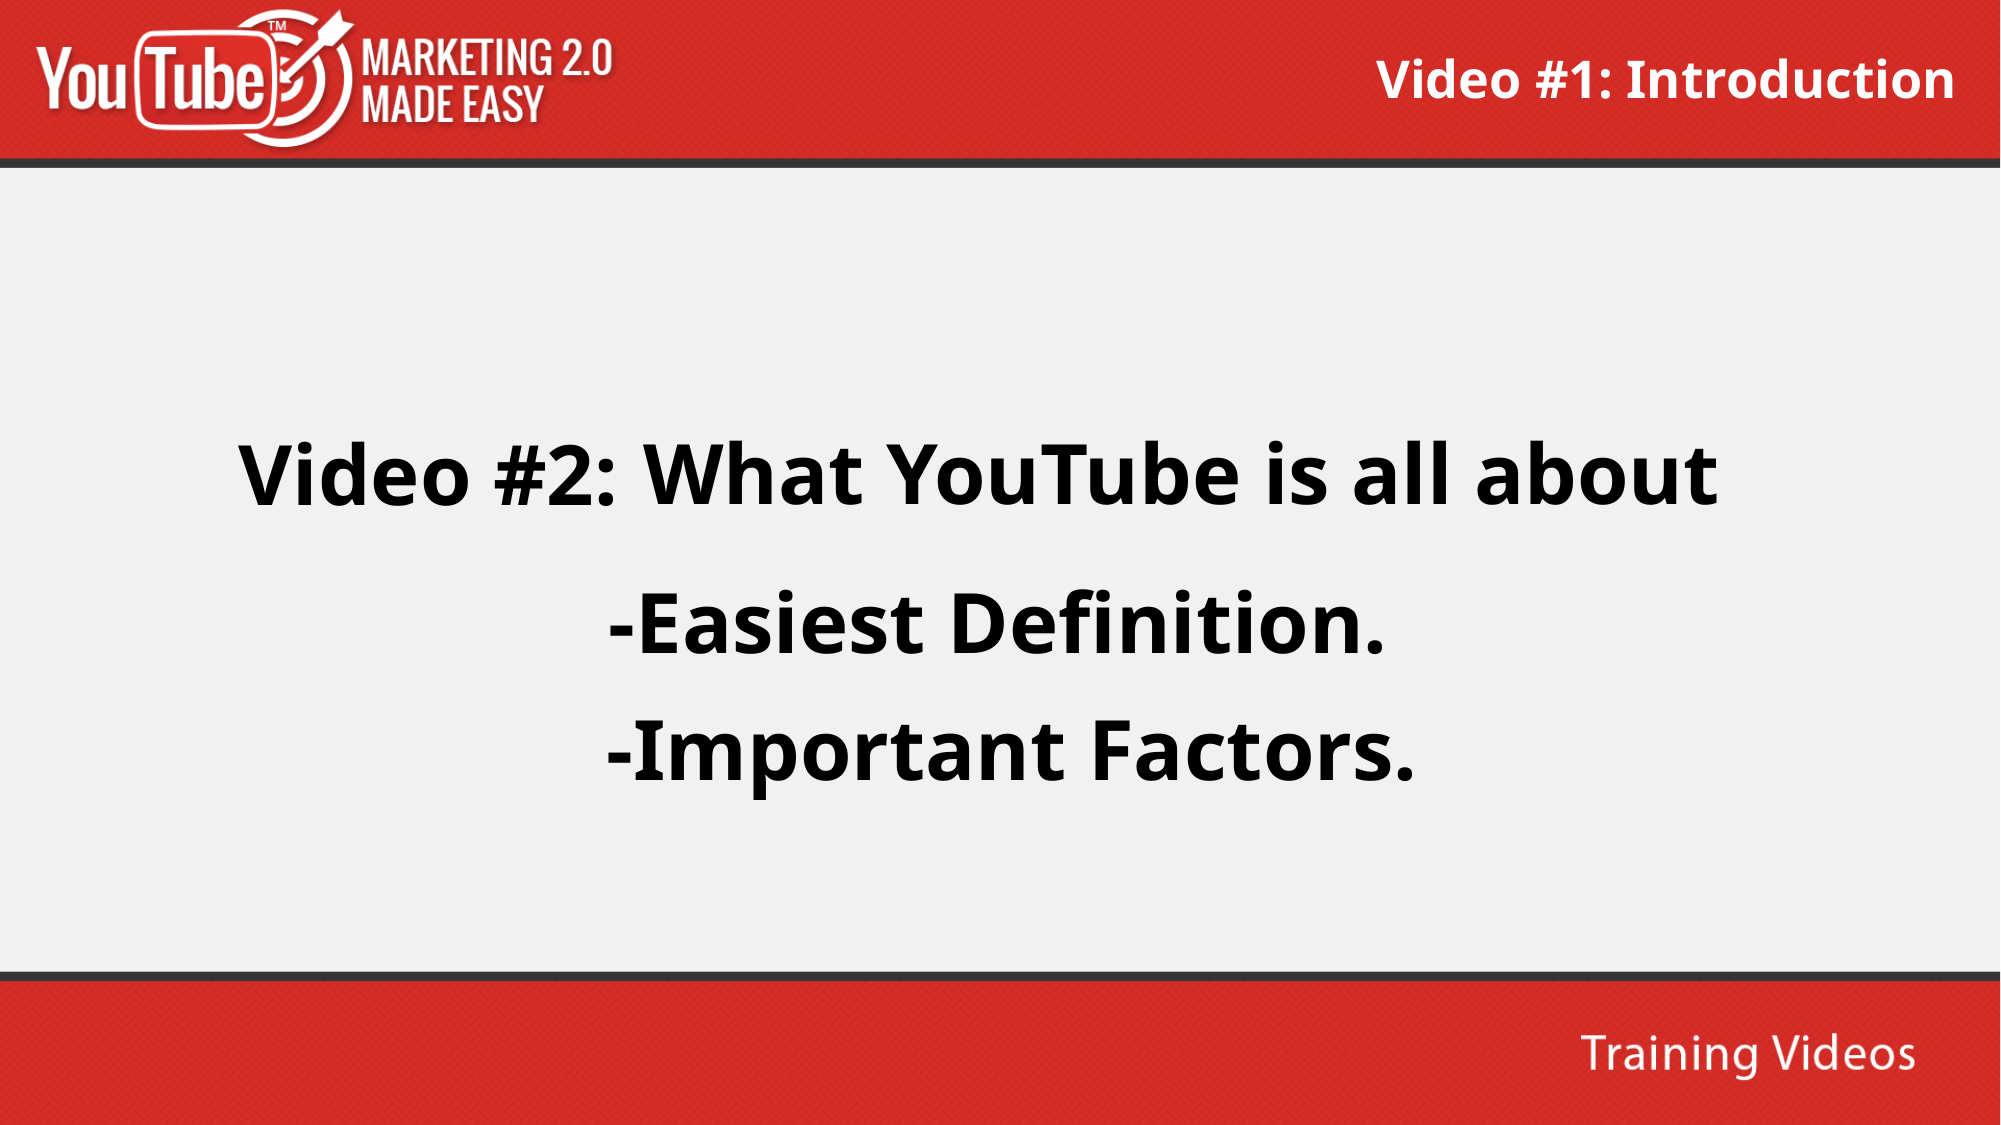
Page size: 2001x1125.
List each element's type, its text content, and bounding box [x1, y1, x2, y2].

text_box What YouTube is all about [628, 413, 1807, 529]
text_box -Easiest Definition. [594, 562, 1404, 678]
text_box -Important Factors. [591, 689, 1434, 805]
text_box Video #2: [224, 414, 680, 530]
text_box Video #1: Introduction [1223, 39, 1972, 117]
picture [0, 0, 2001, 1125]
